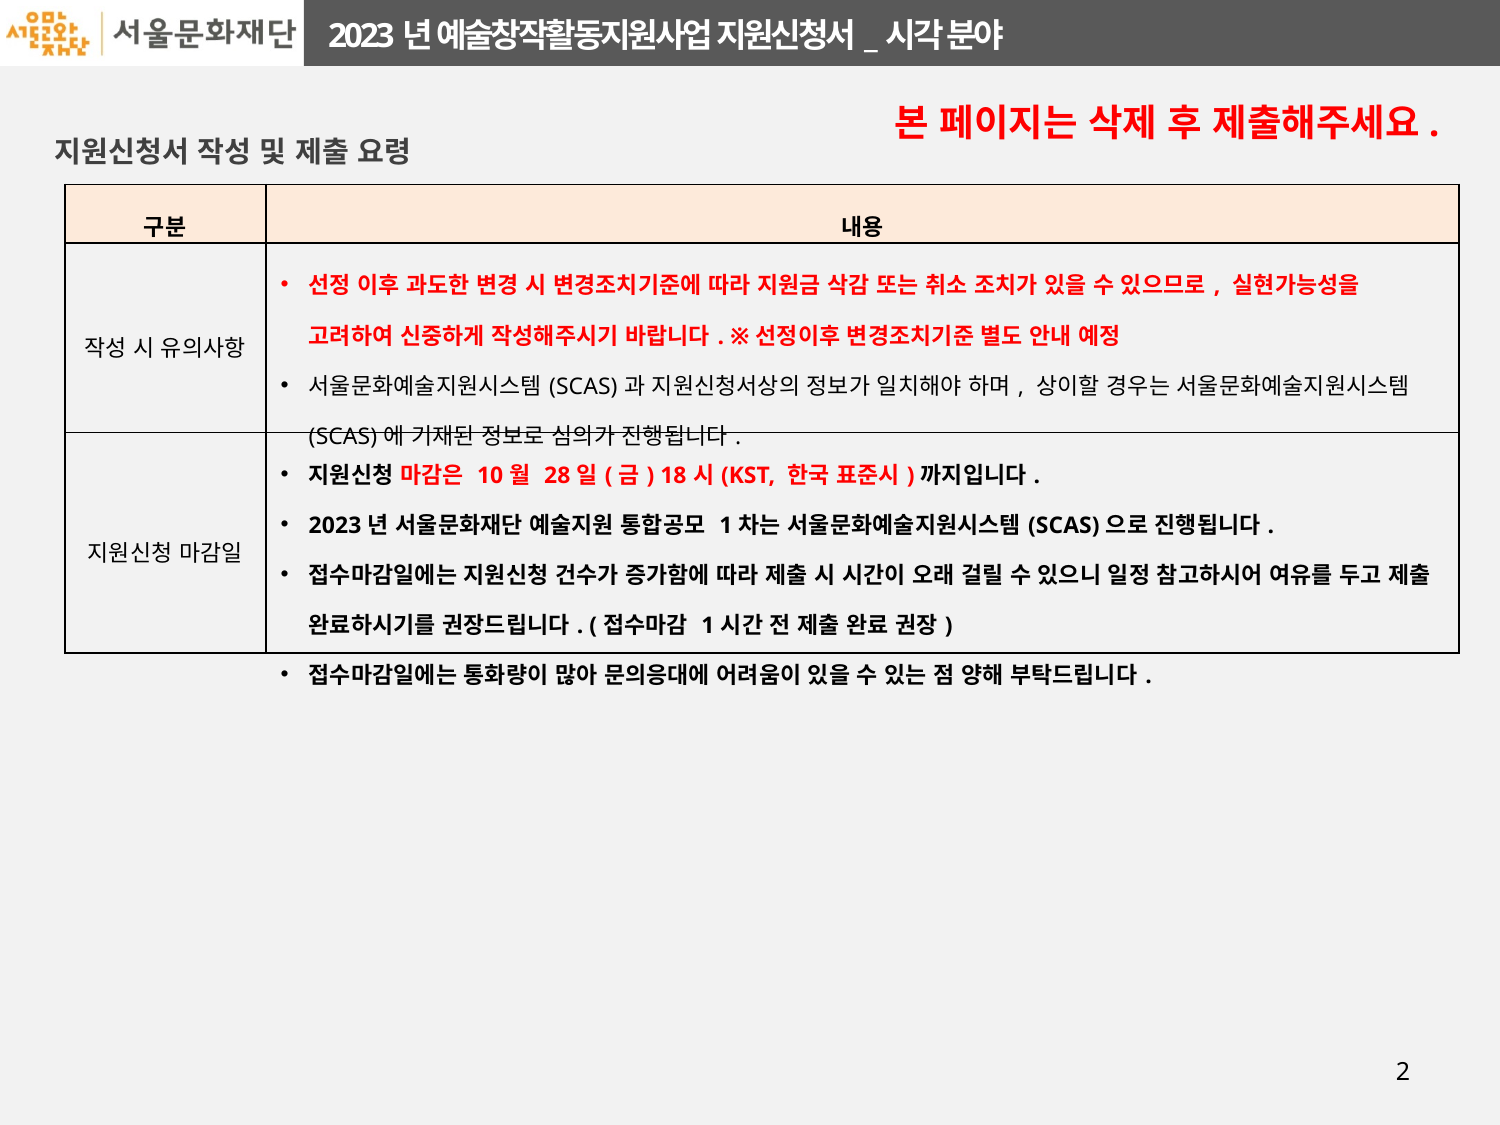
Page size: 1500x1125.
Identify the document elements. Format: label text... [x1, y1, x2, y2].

table_cell 작성 시 유의사항 [66, 244, 265, 432]
table_cell 선정 이후 과도한 변경 시 변경조치기준에 따라 지원금 삭감 또는 취소 조치가 있을 수 있으므로, 실현가능성을 고려하여 신중하게 작성해주시기 바랍니다. ※선정이후 변경조치기준 별도 안내 예정 서울문화예술지원시스템(SCAS)과 지원신청서상의 정보가 일치해야 하며, 상이할 경우는 서울문화예술지원시스템(SCAS)에 기재된 정보로 심의가 진행됩니다. [267, 244, 1458, 432]
table_cell 지원신청 마감은 10월 28일(금) 18시(KST, 한국 표준시)까지입니다. 2023년 서울문화재단 예술지원 통합공모 1차는 서울문화예술지원시스템(SCAS)으로 진행됩니다. 접수마감일에는 지원신청 건수가 증가함에 따라 제출 시 시간이 오래 걸릴 수 있으니 일정 참고하시어 여유를 두고 제출 완료하시기를 권장드립니다. (접수마감 1시간 전 제출 완료 권장) 접수마감일에는 통화량이 많아 문의응대에 어려움이 있을 수 있는 점 양해 부탁드립니다. [267, 433, 1458, 652]
table_header 내용 [267, 185, 1458, 242]
table_cell 지원신청 마감일 [66, 433, 265, 652]
picture [6, 6, 298, 61]
slide_number 2 [1074, 1042, 1425, 1103]
text_box 본 페이지는 삭제 후 제출해주세요. [880, 91, 1455, 152]
text_box 지원신청서 작성 및 제출 요령 [39, 125, 1492, 176]
table_header 구분 [66, 185, 265, 242]
